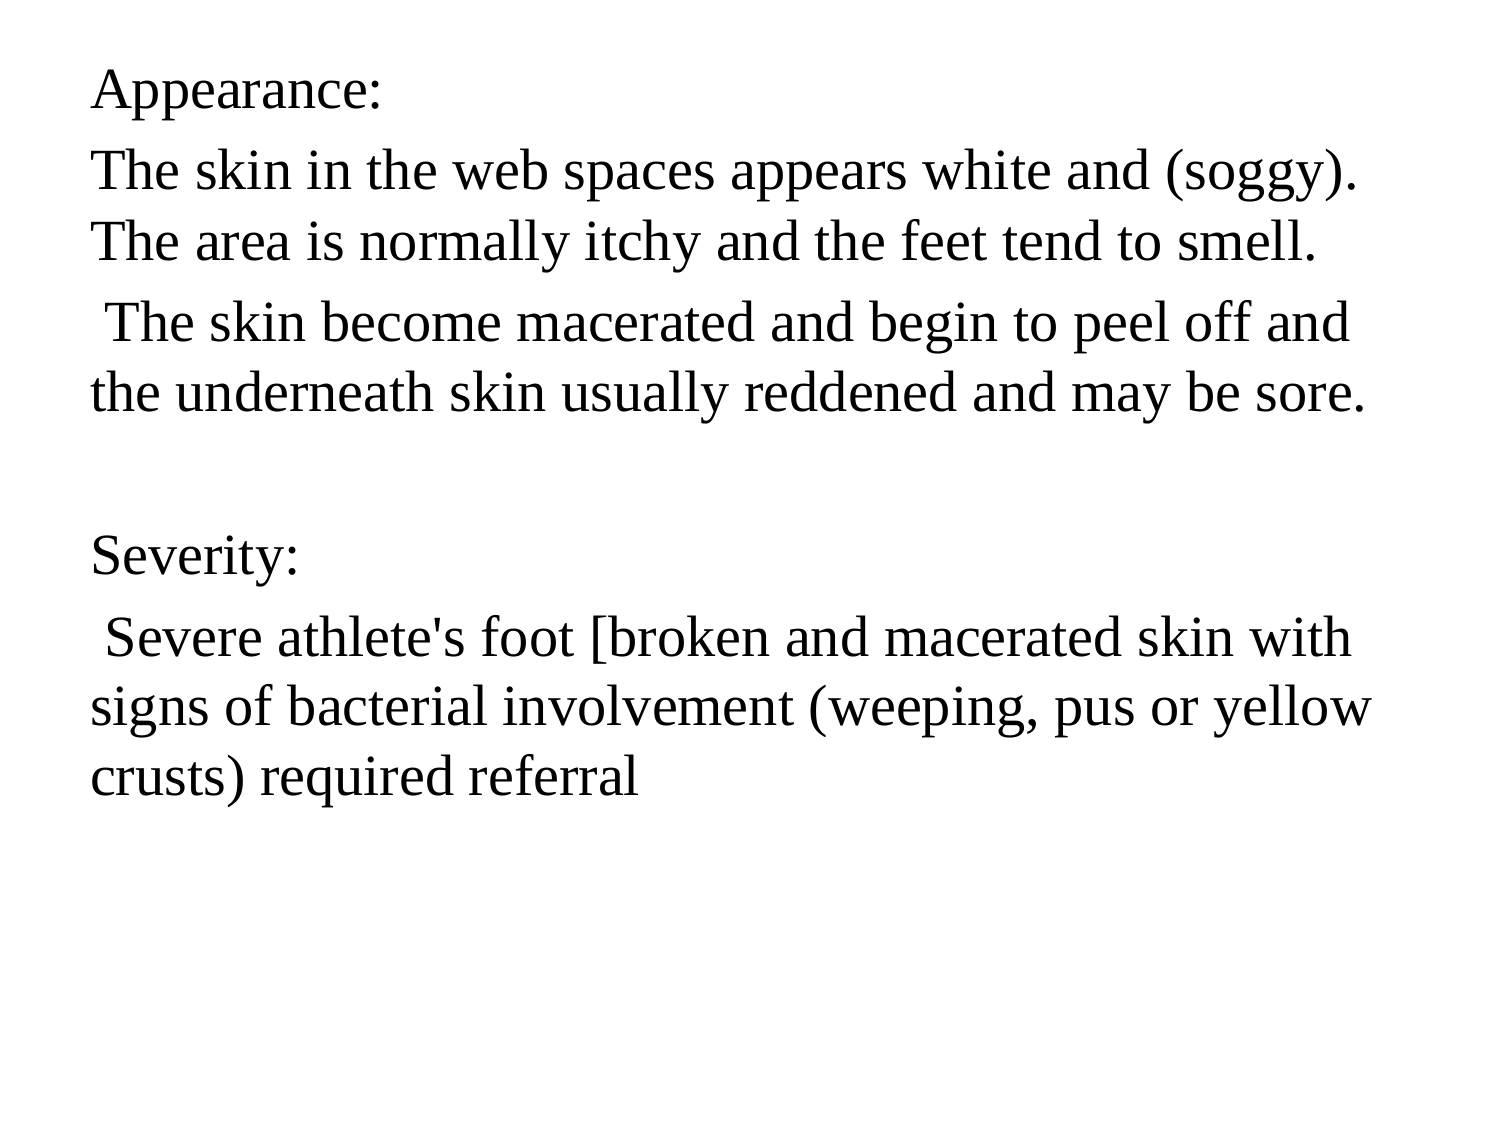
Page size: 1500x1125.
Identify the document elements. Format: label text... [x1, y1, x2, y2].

list Appearance: The skin in the web spaces appears white and (soggy). The area is normally itchy and the feet tend to smell. The skin become macerated and begin to peel off and the underneath skin usually reddened and may be sore. Severity: Severe athlete's foot [broken and macerated skin with signs of bacterial involvement (weeping, pus or yellow crusts) required referral [75, 42, 1425, 1005]
